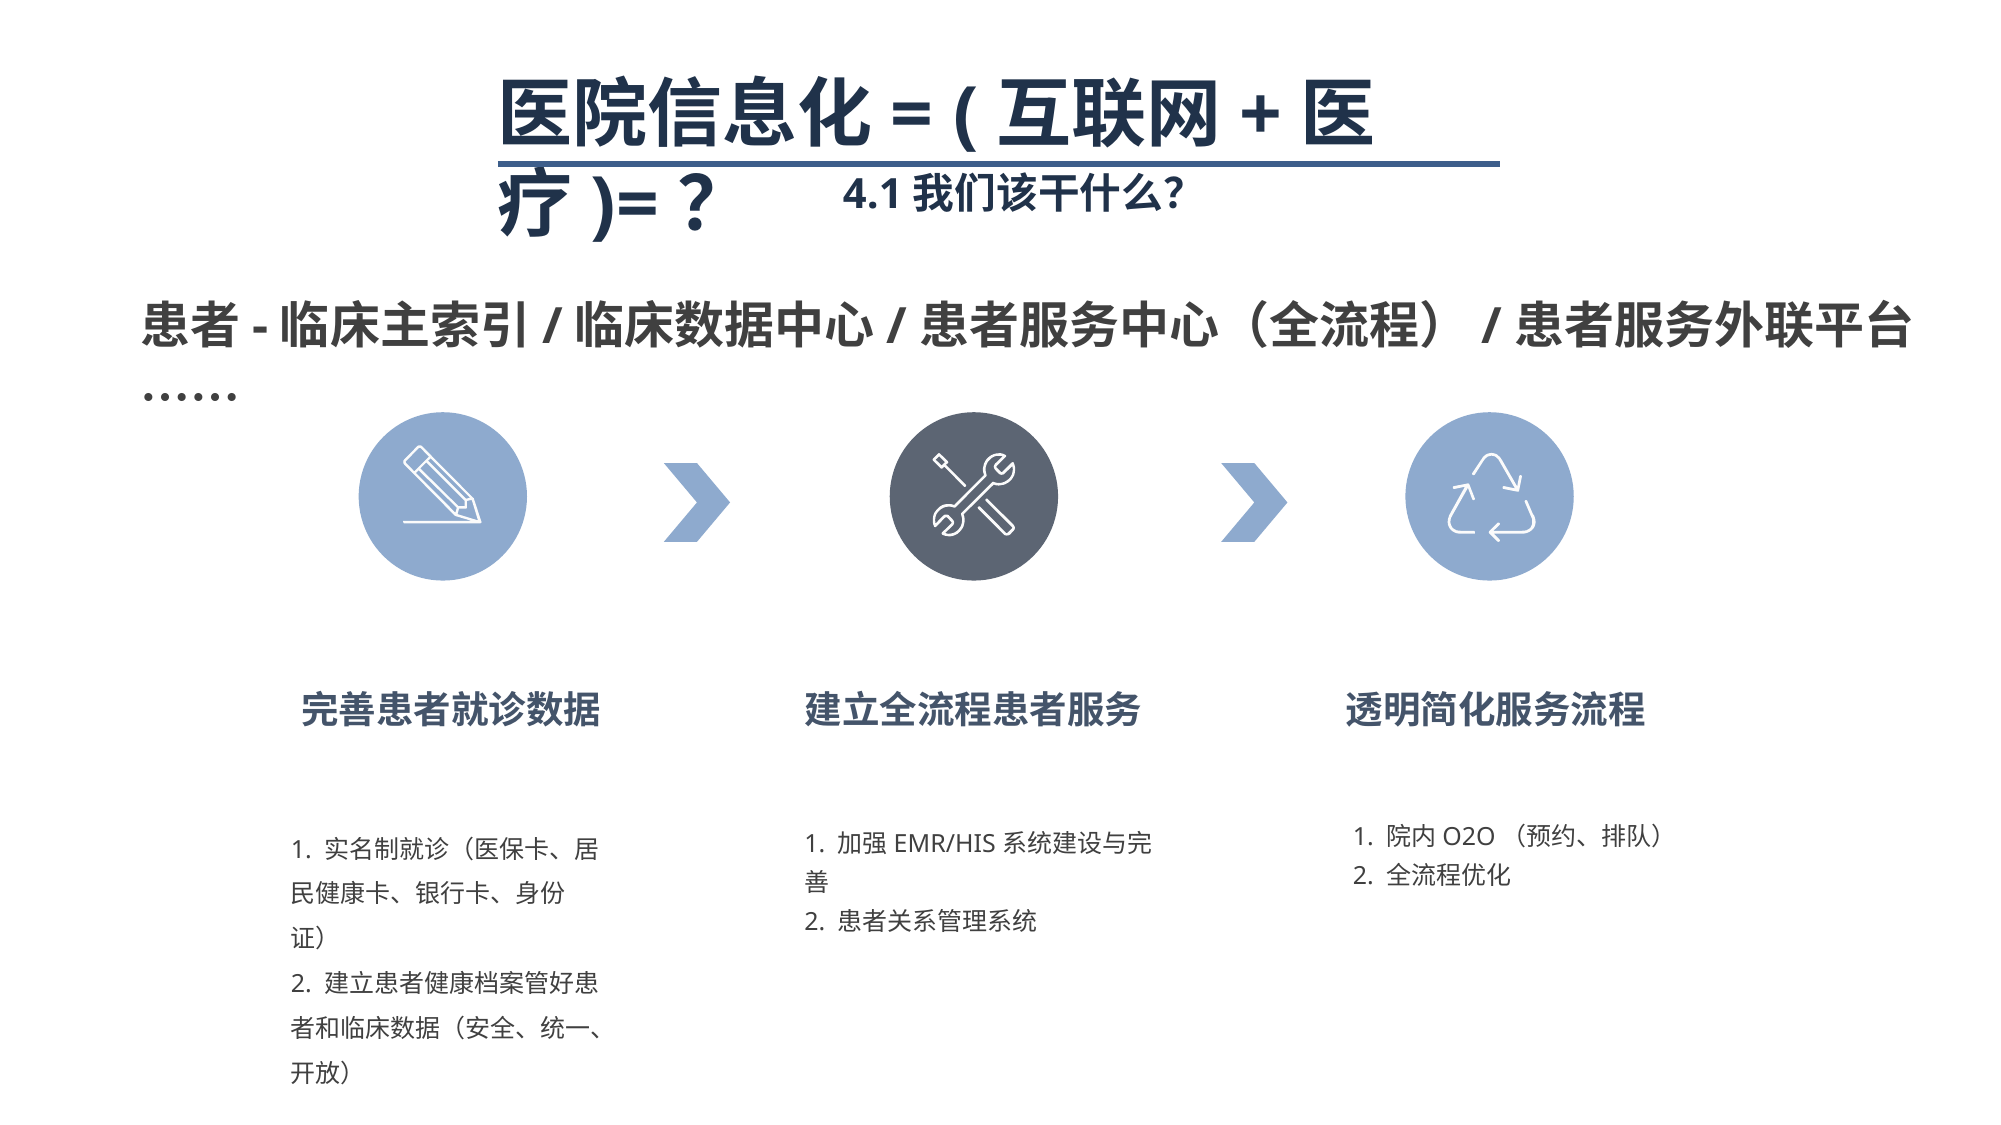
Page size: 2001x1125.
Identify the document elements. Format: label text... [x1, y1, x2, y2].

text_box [1285, 669, 1706, 895]
text_box [977, 506, 1015, 536]
text_box [890, 506, 1058, 581]
text_box 患者-临床主索引/临床数据中心/患者服务中心（全流程）/患者服务外联平台…… [104, 274, 1956, 506]
text_box [1405, 506, 1574, 581]
text_box [932, 506, 973, 537]
text_box [661, 462, 732, 543]
text_box [403, 506, 482, 524]
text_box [497, 65, 1563, 319]
text_box [1218, 462, 1289, 543]
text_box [763, 669, 1184, 945]
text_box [241, 669, 662, 1054]
text_box [1447, 506, 1475, 534]
text_box [1488, 506, 1536, 542]
text_box [359, 506, 527, 581]
